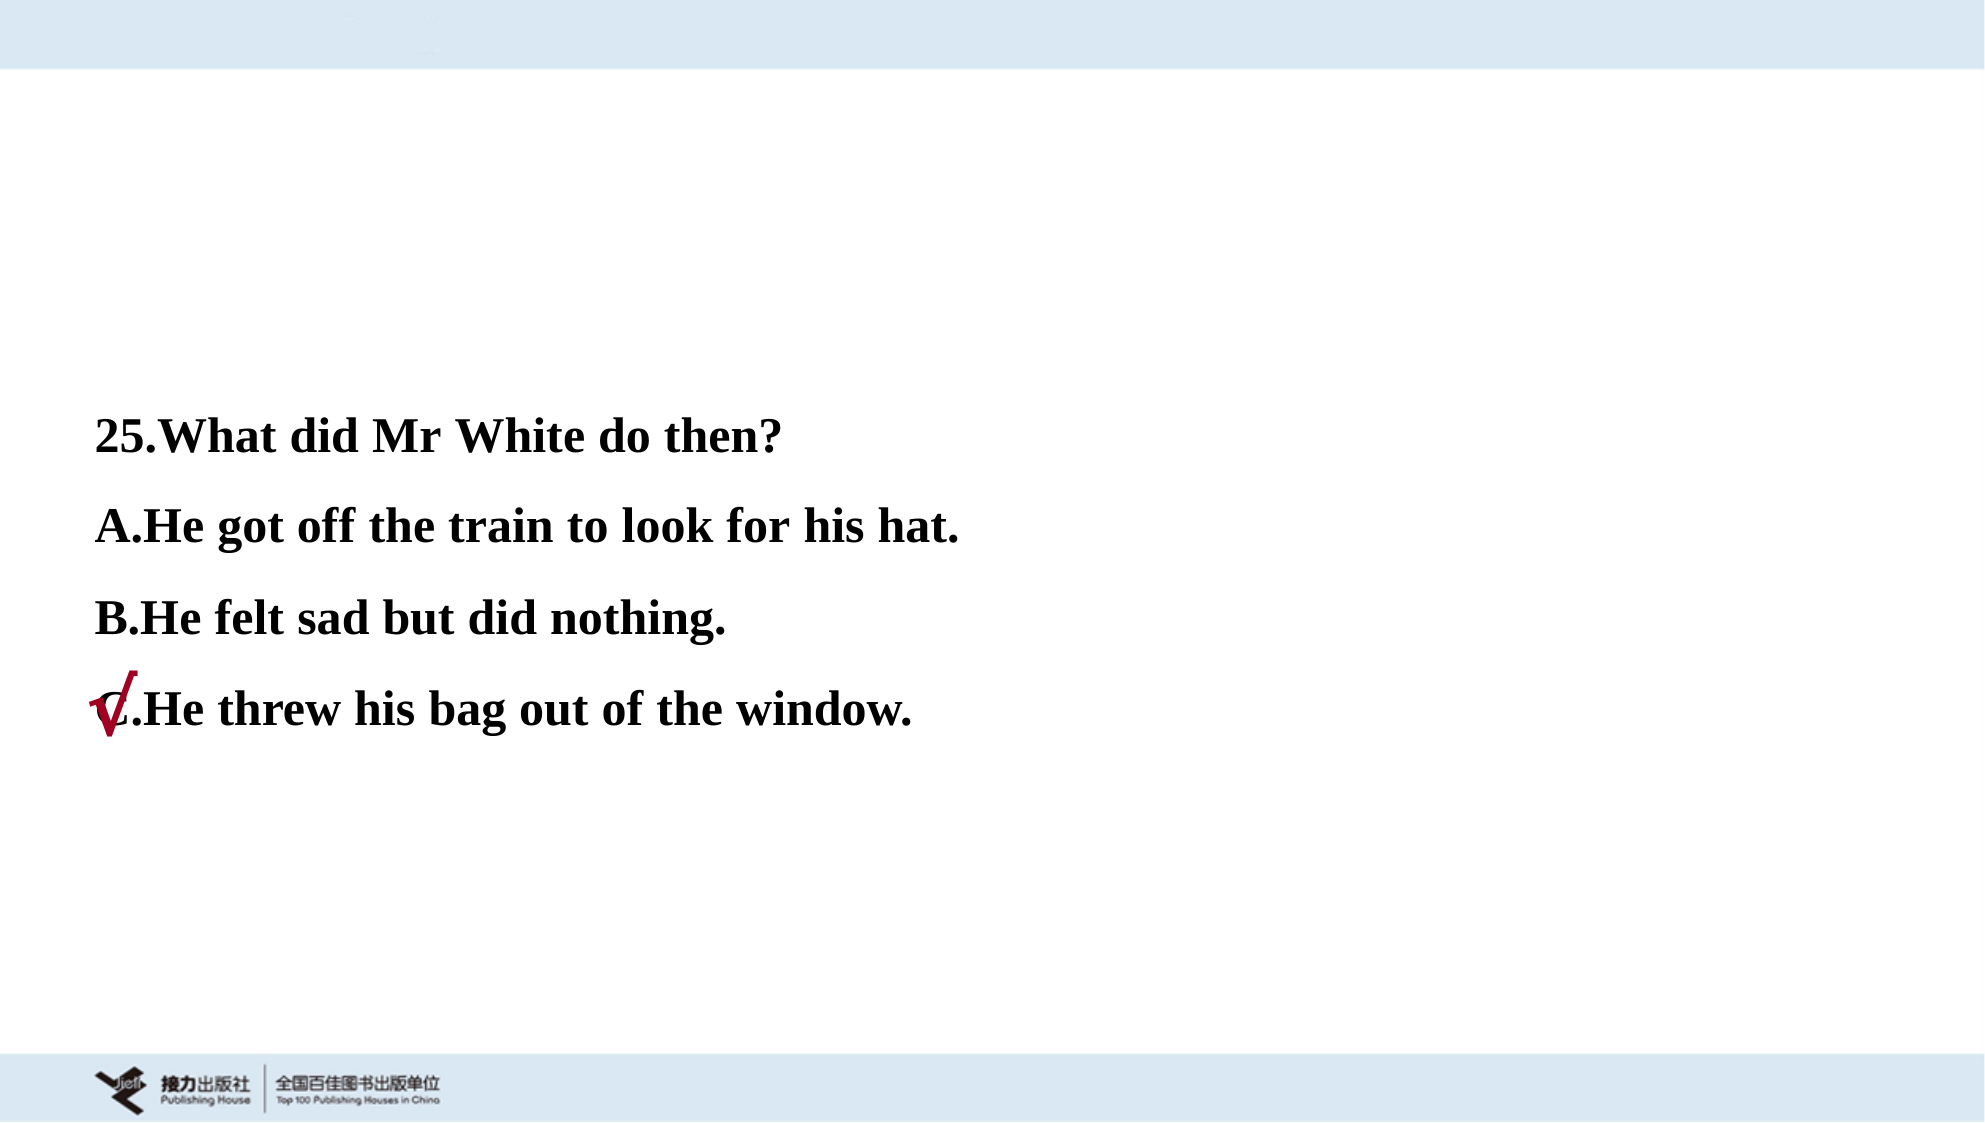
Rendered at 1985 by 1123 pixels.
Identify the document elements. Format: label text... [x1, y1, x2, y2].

text_box A.He got off the train to look for his hat. B.He felt sad but did nothing. C.He threw his bag out of the window. [94, 460, 1892, 736]
text_box 25.What did Mr White do then? [94, 374, 1892, 460]
picture [0, 0, 1985, 1122]
text_box √ [86, 657, 139, 751]
